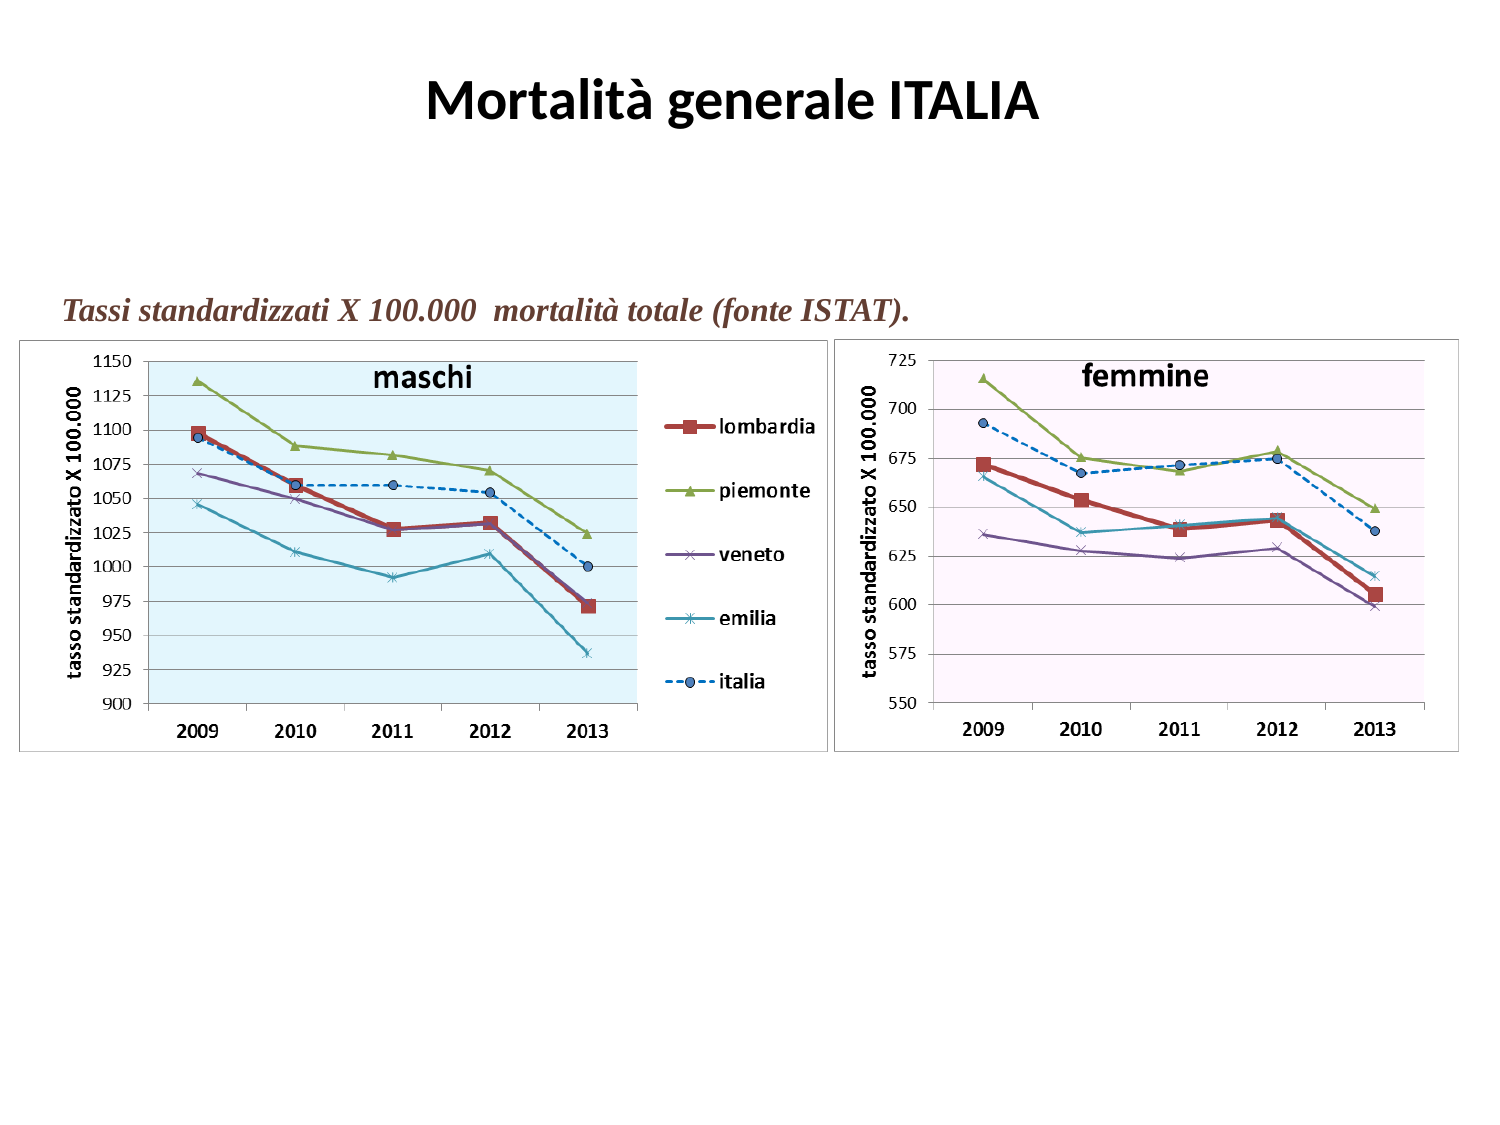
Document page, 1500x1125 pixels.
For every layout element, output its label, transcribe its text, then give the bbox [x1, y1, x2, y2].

picture [18, 337, 1460, 752]
text_box Tassi standardizzati X 100.000 mortalità totale (fonte ISTAT). [46, 280, 928, 336]
text_box Mortalità generale ITALIA [410, 53, 1152, 139]
